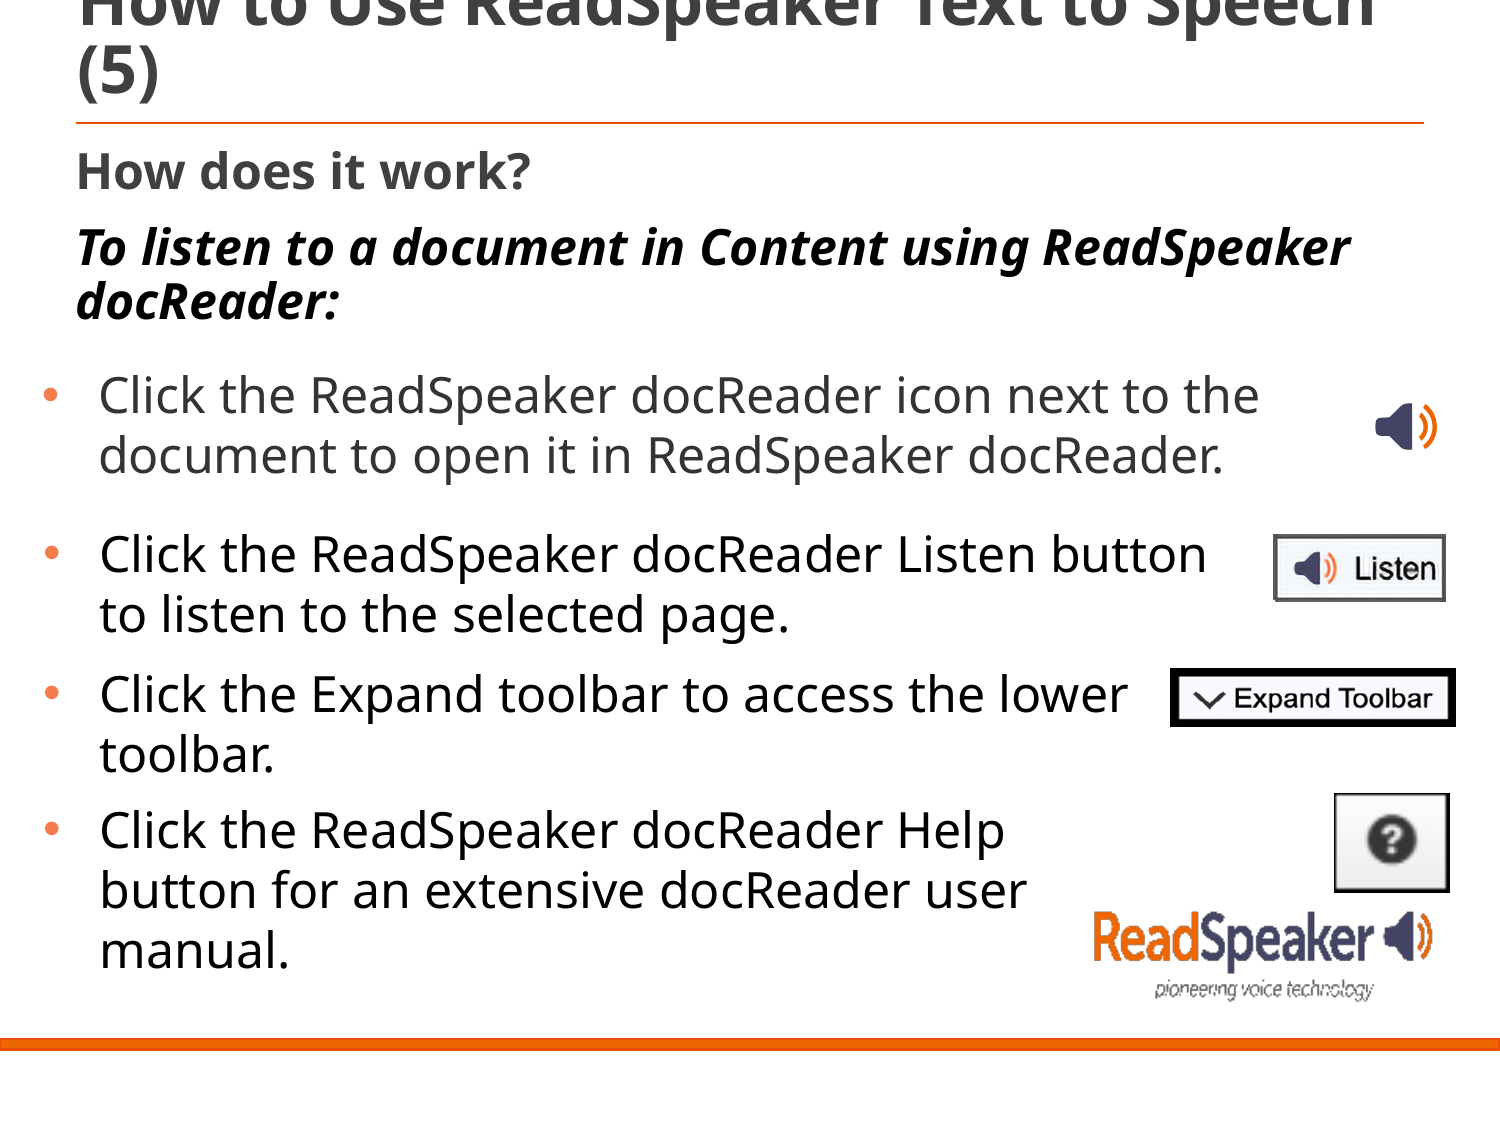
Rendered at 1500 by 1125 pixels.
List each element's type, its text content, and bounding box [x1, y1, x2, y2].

picture [1362, 390, 1451, 464]
list How does it work? To listen to a document in Content using ReadSpeaker docReader: [75, 138, 1480, 343]
text_box Click the ReadSpeaker docReader icon next to the document to open it in ReadSpeaker docReader. [41, 363, 1312, 503]
picture [1068, 793, 1459, 1010]
text_box Click the ReadSpeaker docReader Listen button to listen to the selected page. [43, 492, 1216, 636]
title How to Use ReadSpeaker Text to Speech (5) [62, 21, 1469, 115]
picture [1170, 668, 1456, 728]
text_box Click the ReadSpeaker docReader Help button for an extensive docReader user manual. [43, 798, 1147, 984]
picture [1272, 534, 1446, 603]
text_box Click the Expand toolbar to access the lower toolbar. [43, 662, 1143, 779]
